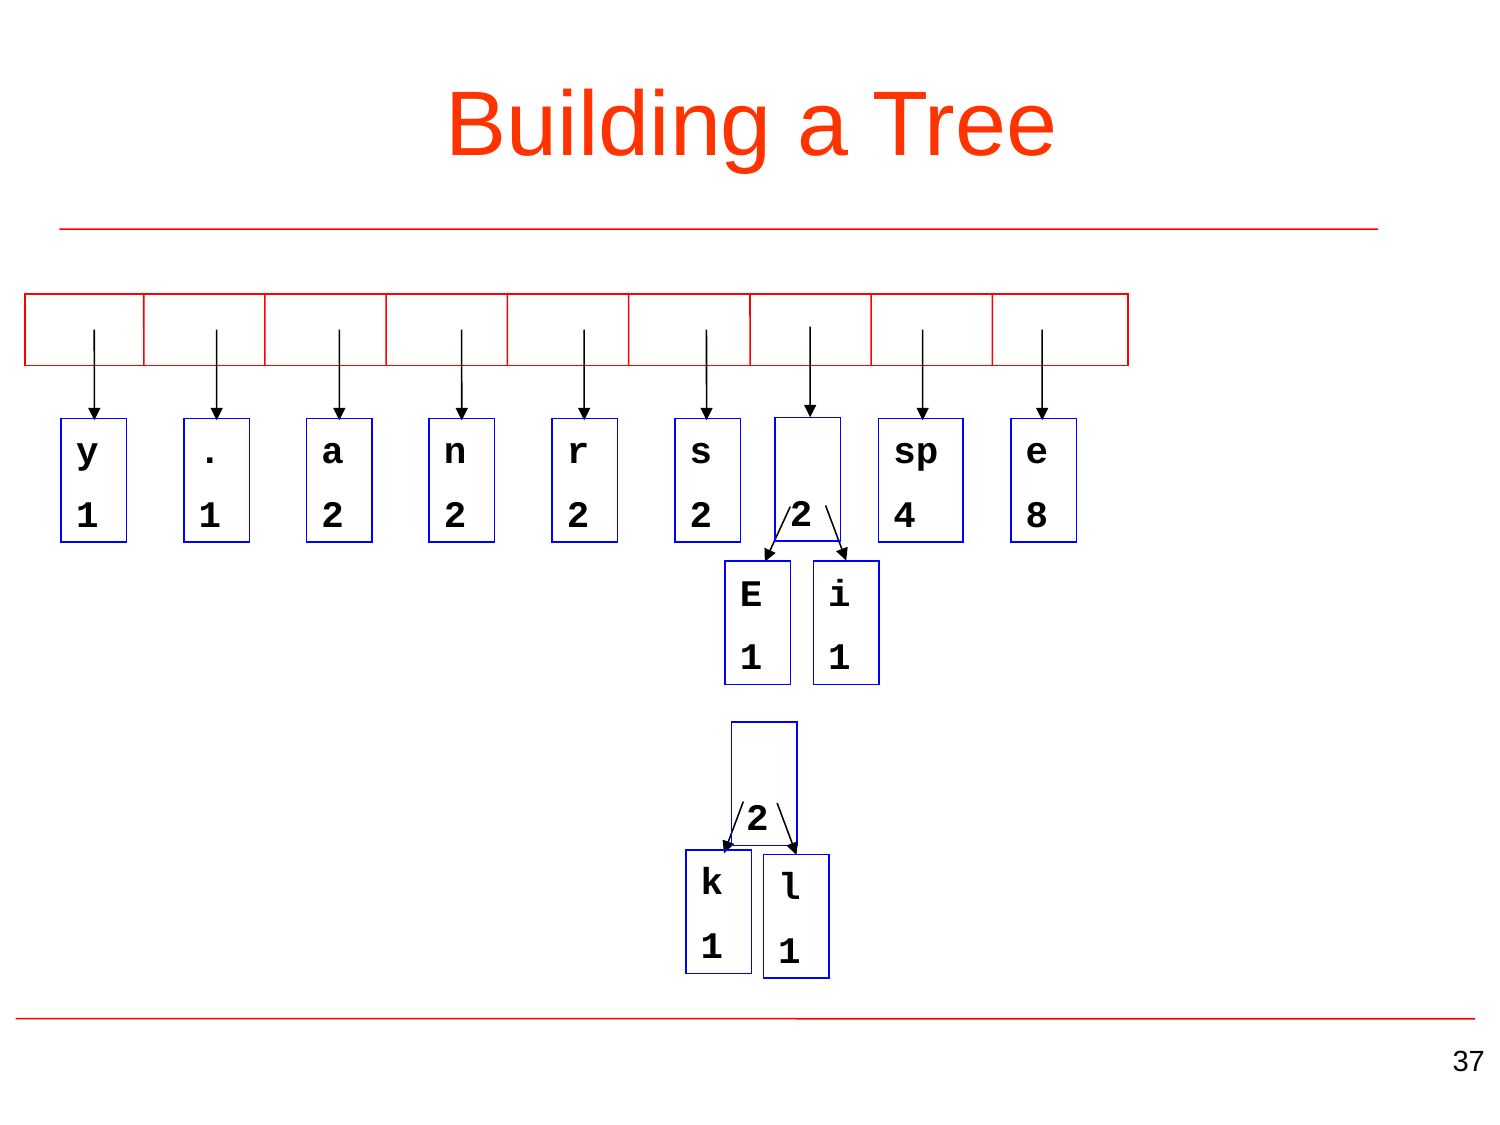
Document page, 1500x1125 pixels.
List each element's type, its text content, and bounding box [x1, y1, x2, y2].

text_box [577, 329, 591, 418]
text_box [387, 293, 507, 366]
text_box [210, 329, 223, 418]
text_box [764, 541, 776, 561]
text_box [751, 293, 871, 366]
text_box l 1 [763, 854, 829, 979]
text_box a 2 [306, 418, 373, 543]
text_box . 1 [183, 418, 250, 543]
text_box [803, 326, 817, 418]
text_box s 2 [674, 418, 741, 543]
text_box [333, 329, 346, 418]
text_box [993, 293, 1129, 366]
text_box k 1 [685, 849, 752, 974]
title Building a Tree [114, 24, 1390, 213]
text_box [629, 293, 750, 366]
text_box E 1 [725, 561, 791, 685]
text_box sp 4 [878, 418, 963, 543]
text_box [1036, 329, 1049, 418]
text_box [265, 293, 386, 366]
slide_number 37 [1149, 1034, 1500, 1113]
text_box [722, 834, 732, 849]
text_box [836, 541, 848, 561]
text_box r 2 [552, 418, 618, 543]
text_box [777, 803, 798, 855]
text_box y 1 [61, 418, 127, 543]
text_box 2 [774, 417, 841, 541]
text_box 2 [731, 721, 797, 846]
text_box [700, 329, 713, 418]
text_box n 2 [429, 418, 495, 543]
text_box i 1 [813, 561, 879, 685]
text_box [24, 293, 143, 366]
text_box e 8 [1010, 418, 1077, 543]
text_box [88, 329, 101, 418]
text_box [144, 293, 264, 366]
text_box [508, 293, 628, 366]
text_box [872, 293, 992, 366]
text_box [455, 329, 468, 418]
text_box [916, 329, 929, 418]
